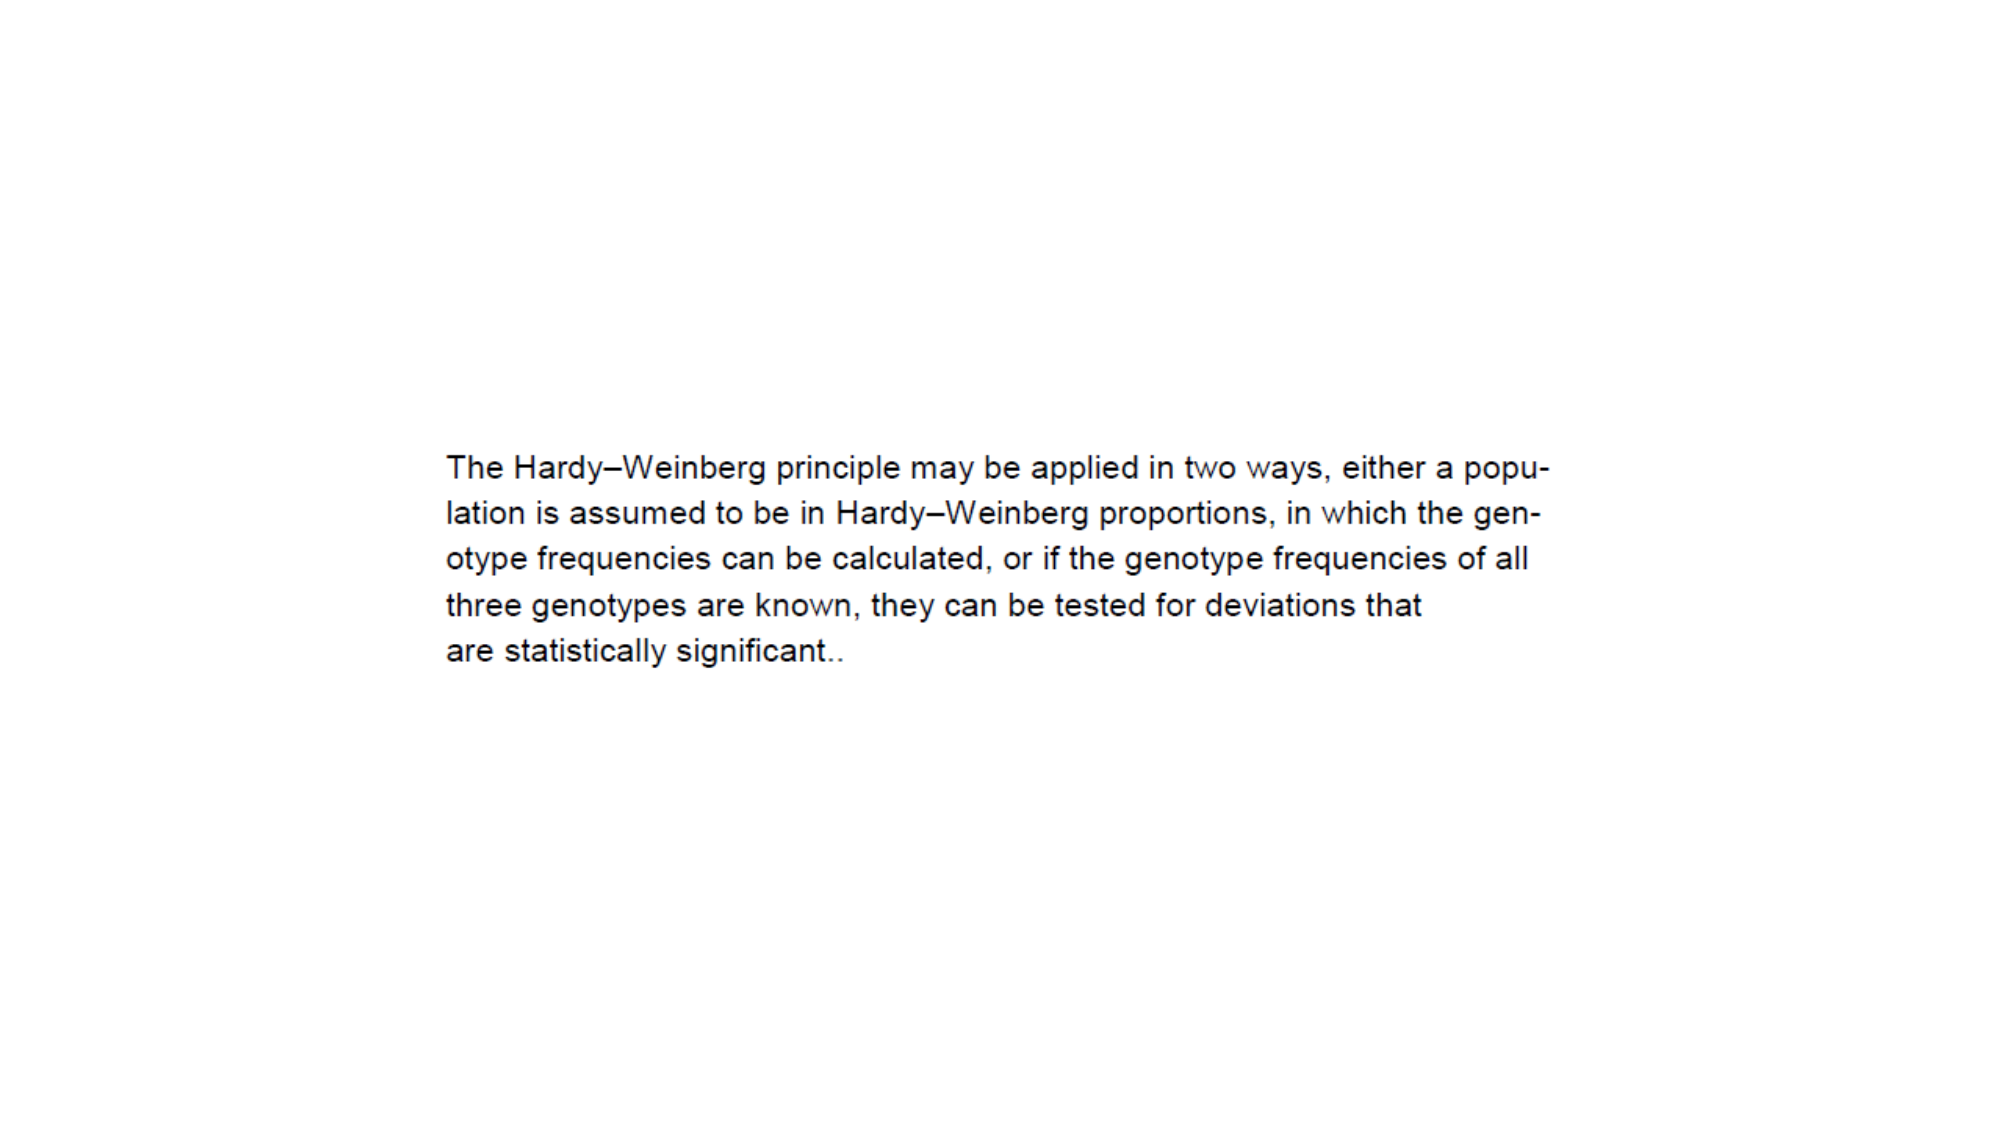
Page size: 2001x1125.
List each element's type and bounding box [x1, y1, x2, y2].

picture [439, 446, 1561, 679]
